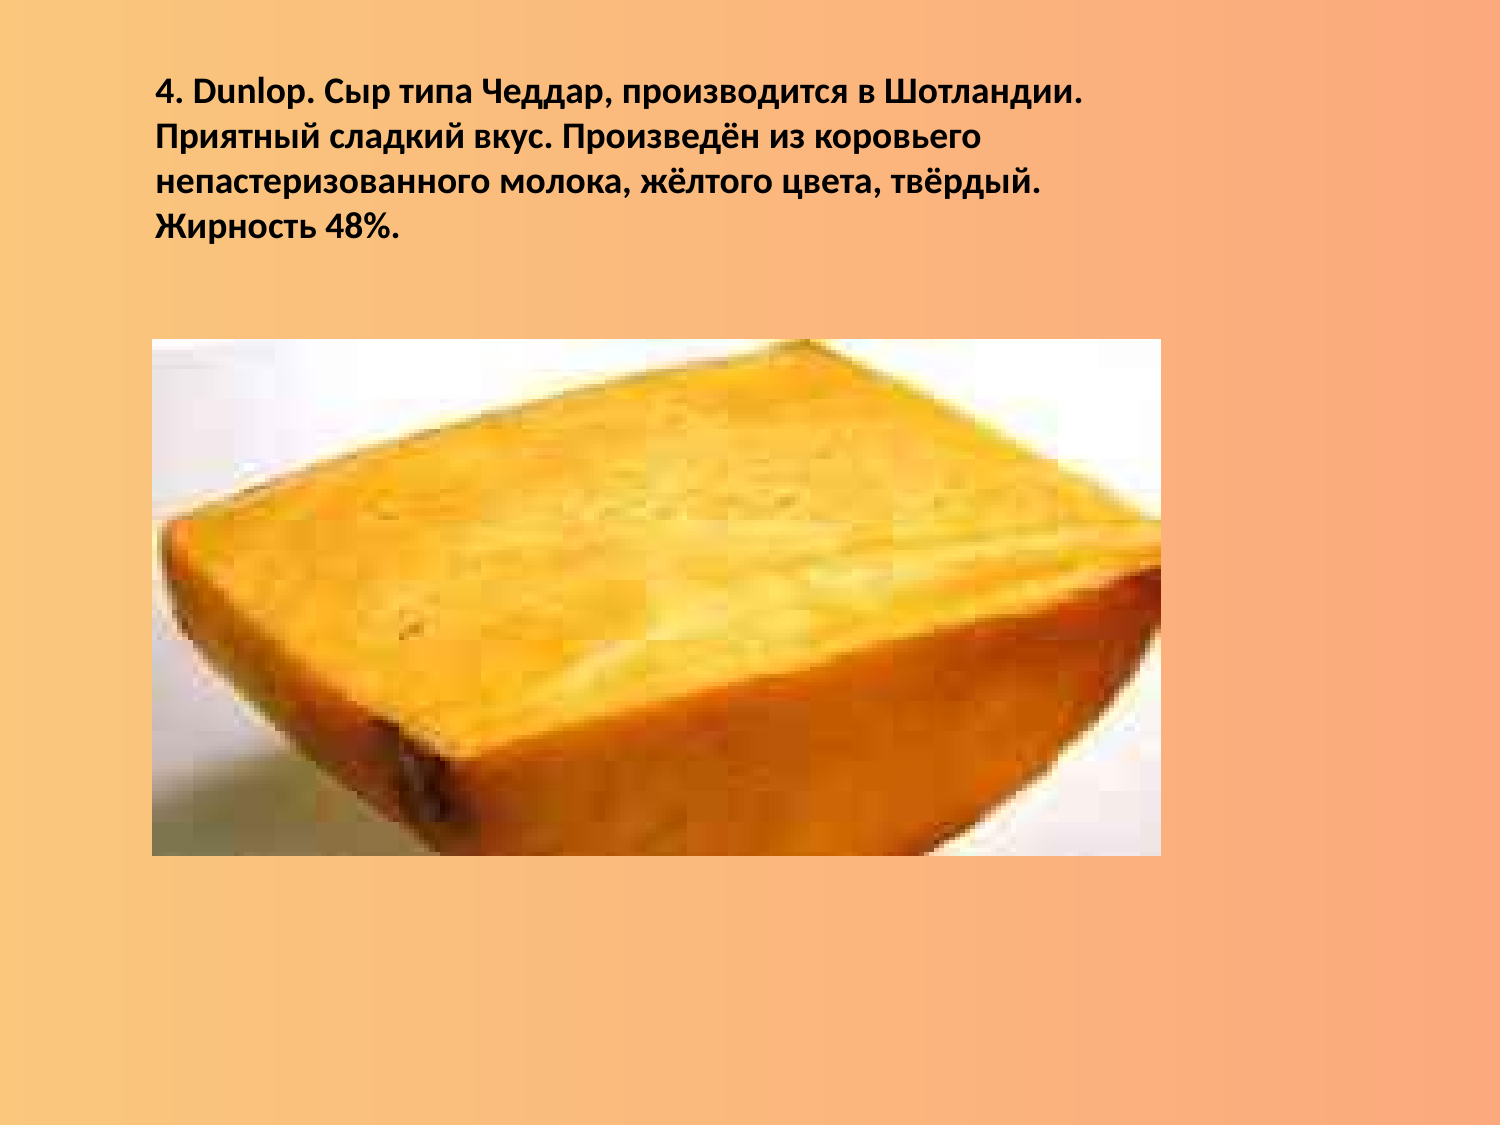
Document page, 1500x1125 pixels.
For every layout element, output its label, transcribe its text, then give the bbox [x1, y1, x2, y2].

picture [152, 339, 1161, 856]
text_box 4. Dunlop. Сыр типа Чеддар, производится в Шотландии. Приятный сладкий вкус. Произведён из коровьего непастеризованного молока, жёлтого цвета, твёрдый. Жирность 48%. [140, 58, 1125, 254]
